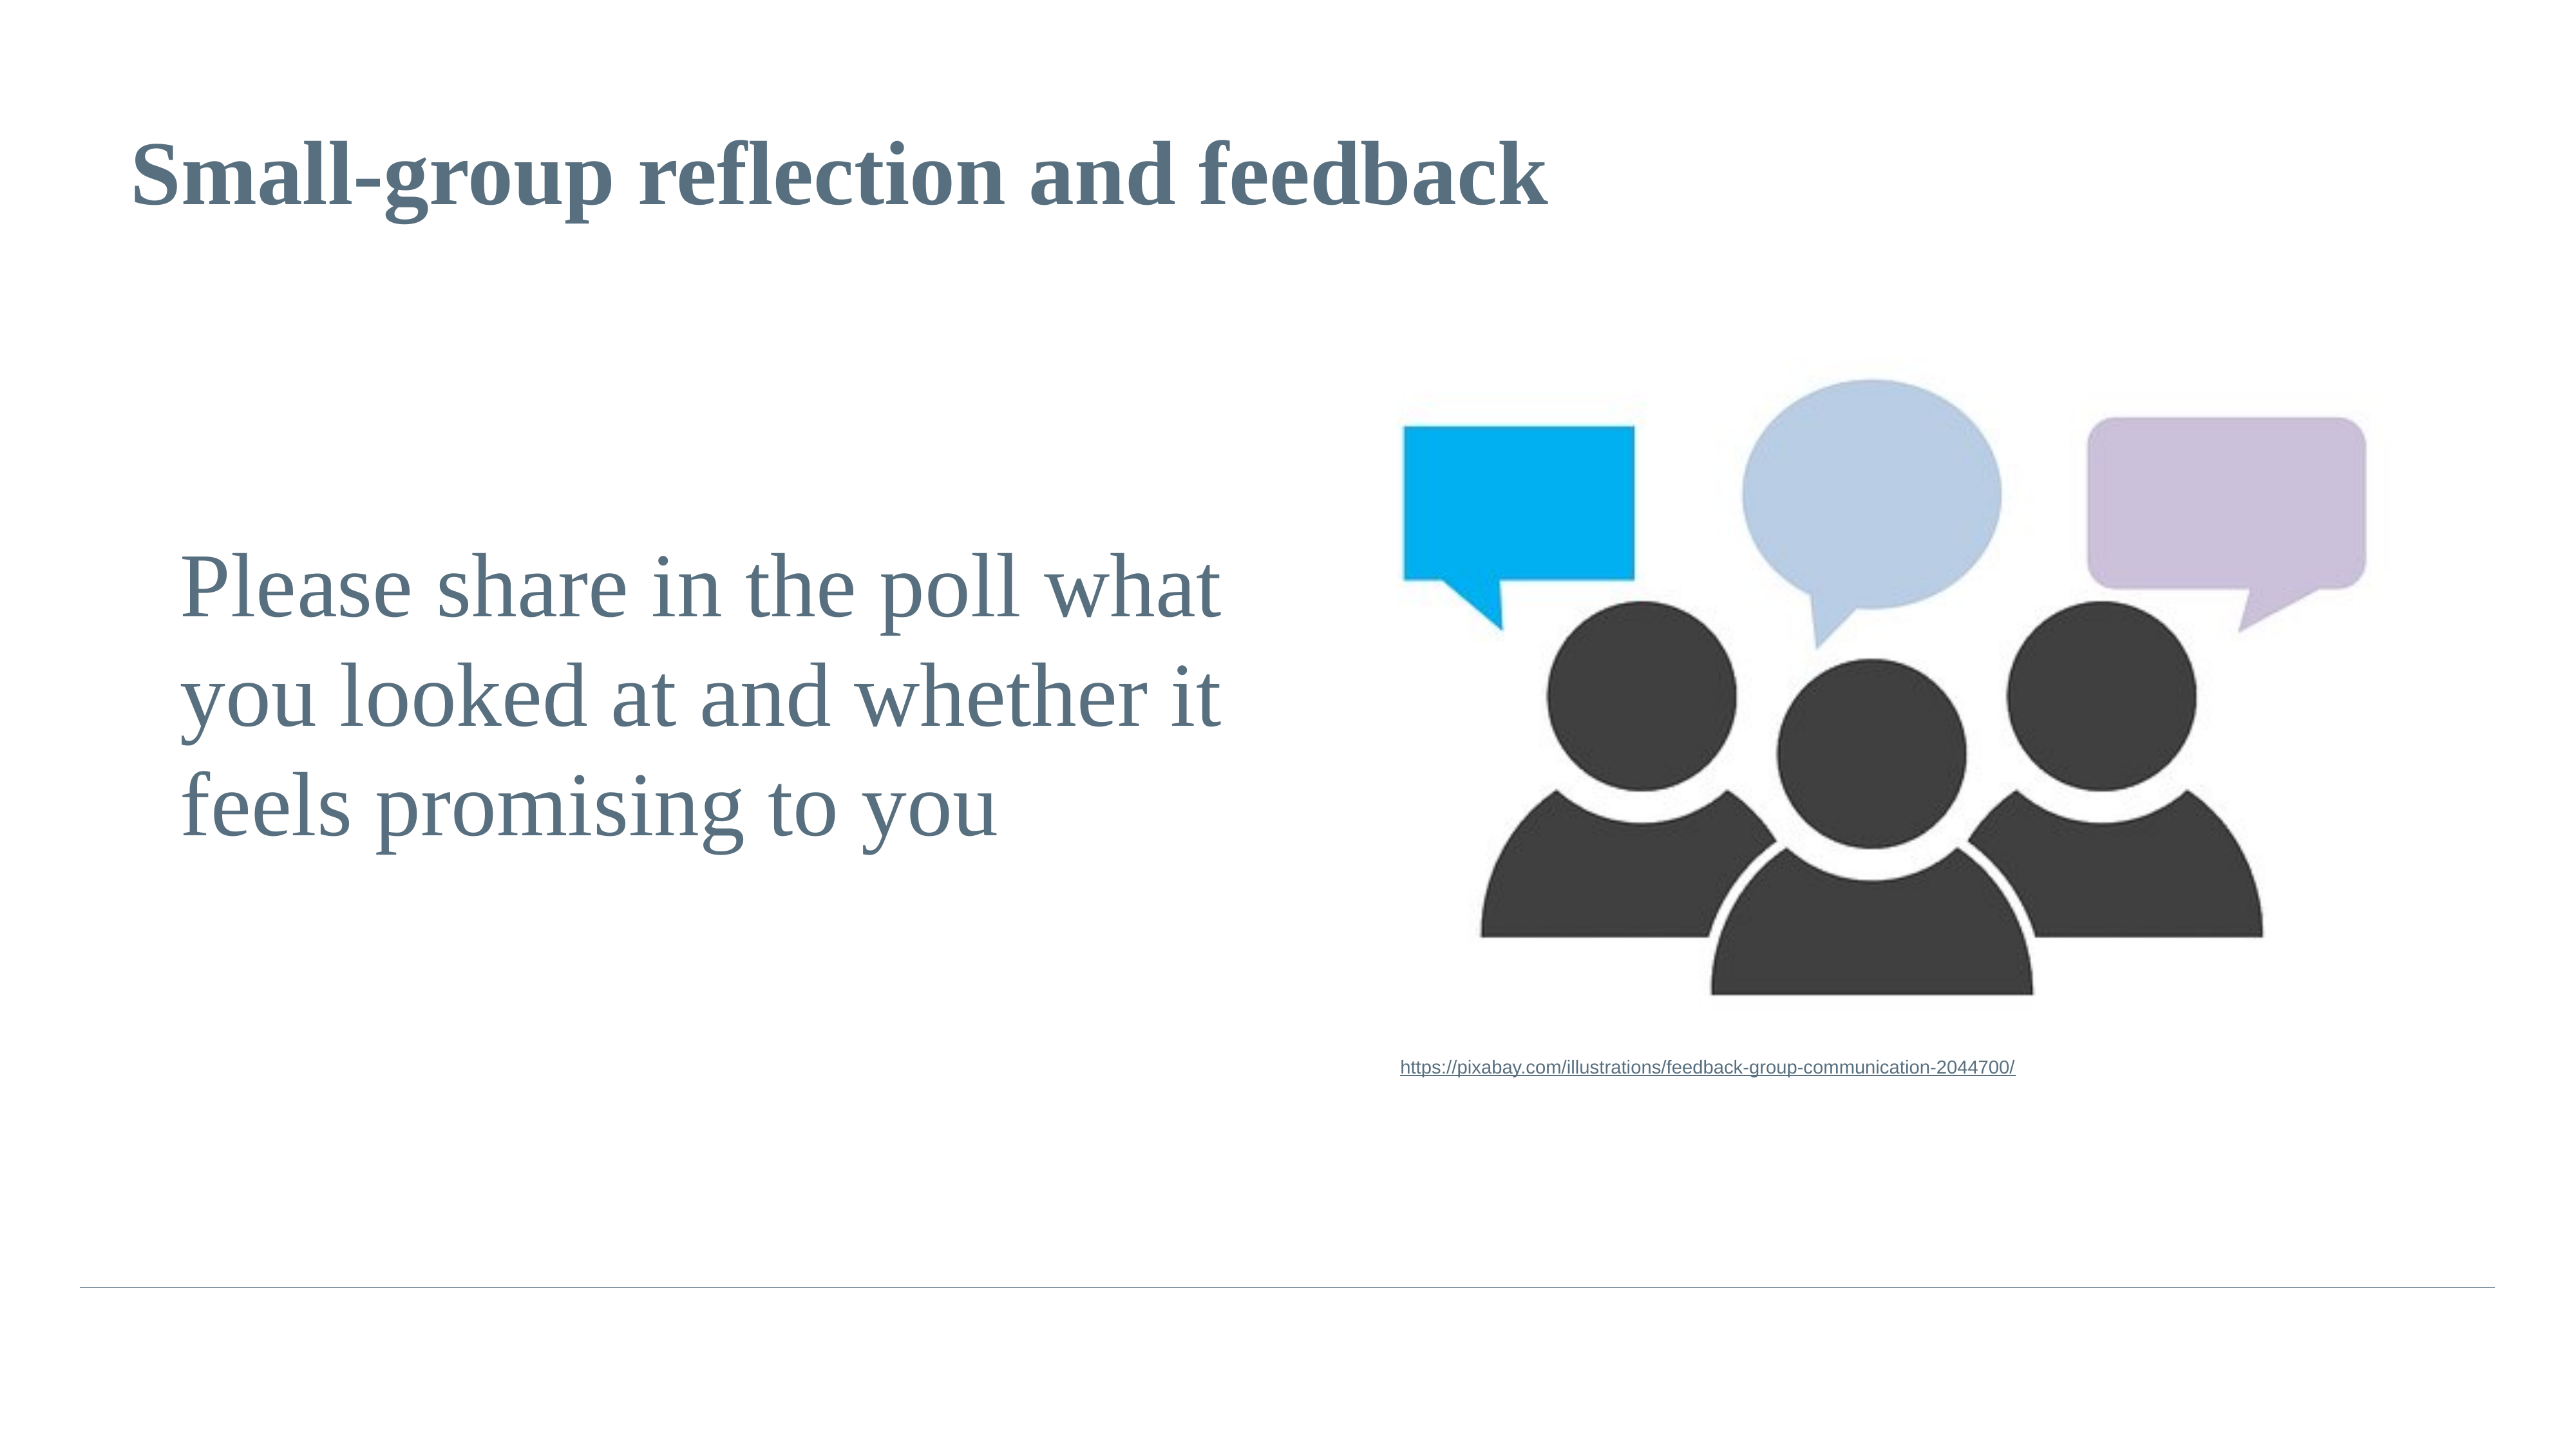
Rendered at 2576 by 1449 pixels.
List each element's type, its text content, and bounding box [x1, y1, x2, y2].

picture [1328, 288, 2454, 1040]
title Small-group reflection and feedback [120, 120, 1794, 249]
list Please share in the poll what you looked at and whether it feels promising to you [122, 520, 1251, 929]
text_box https://pixabay.com/illustrations/feedback-group-communication-2044700/ [1385, 1050, 2514, 1098]
